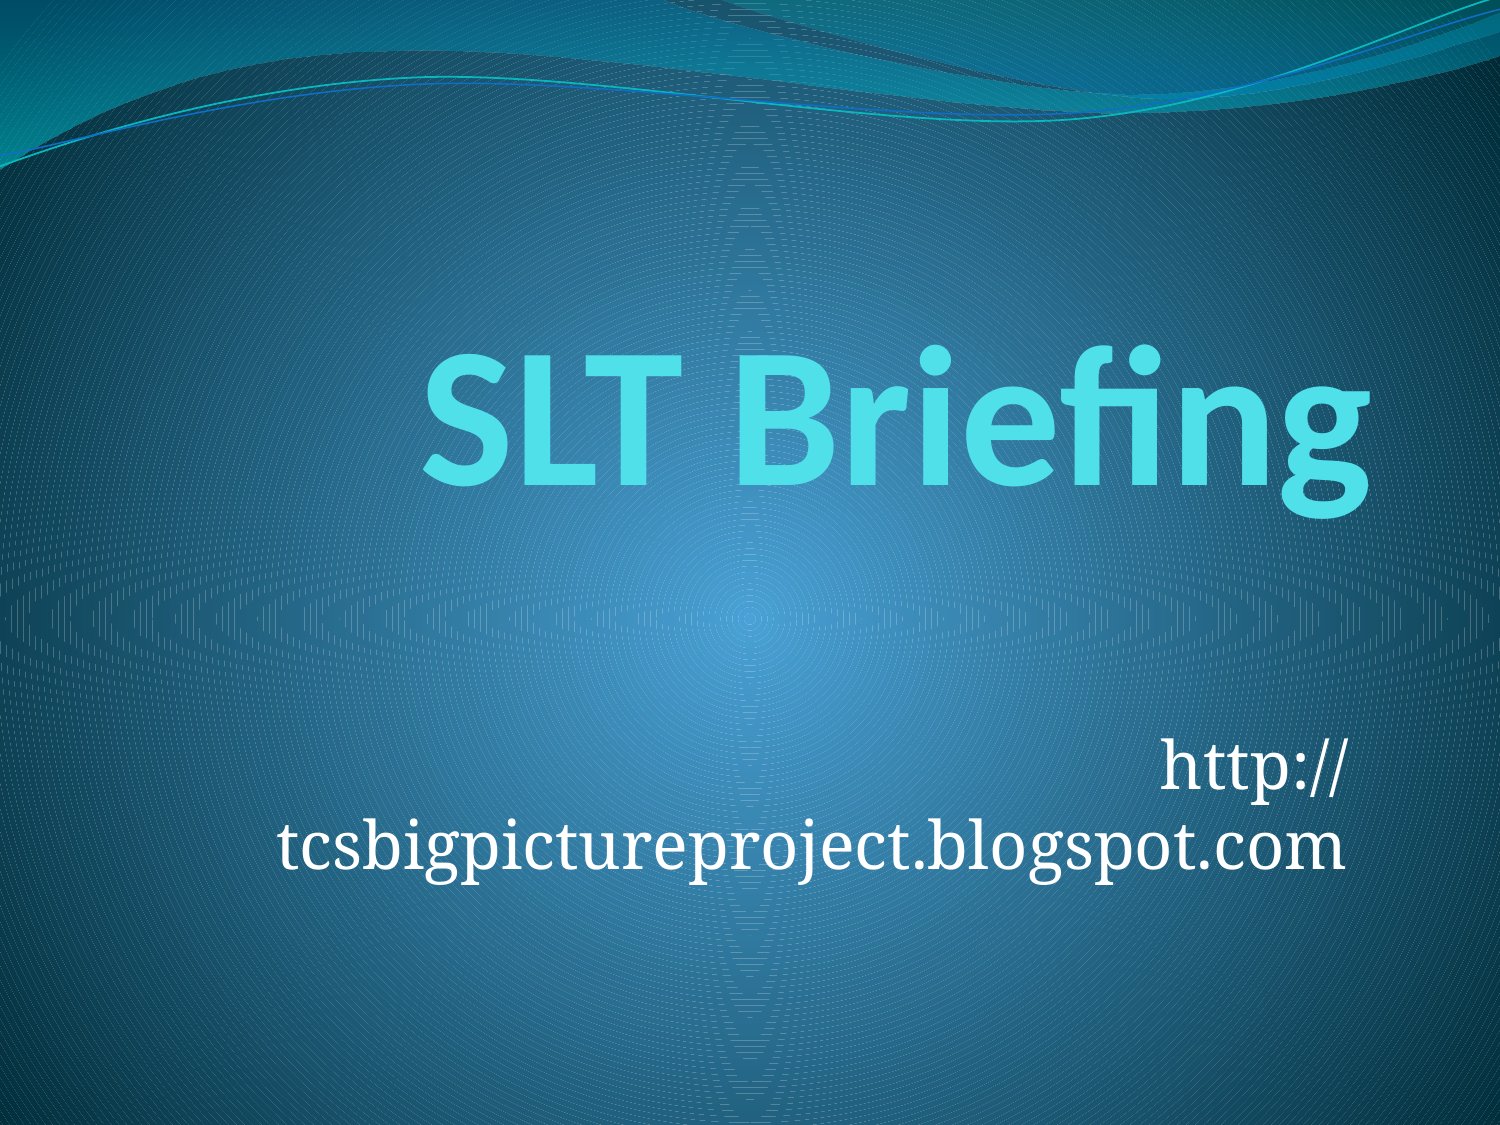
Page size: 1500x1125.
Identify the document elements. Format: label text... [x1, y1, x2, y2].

title SLT Briefing [87, 224, 1376, 525]
subtitle http://tcsbigpictureproject.blogspot.com [117, 637, 1360, 925]
